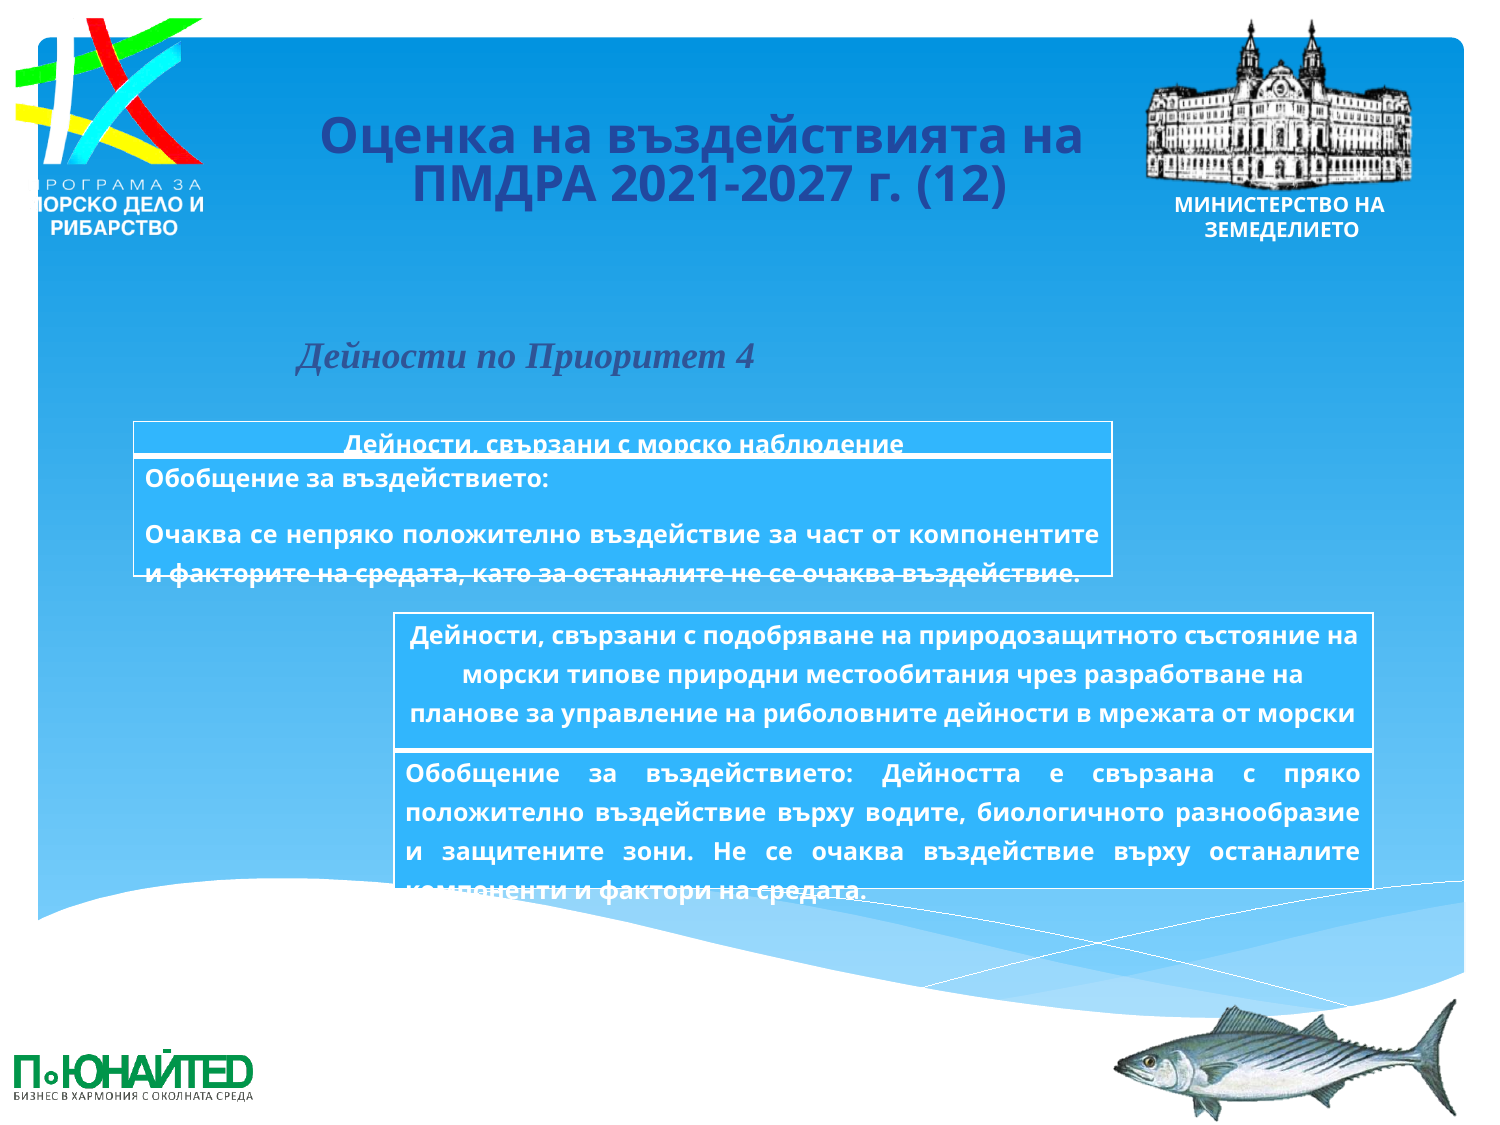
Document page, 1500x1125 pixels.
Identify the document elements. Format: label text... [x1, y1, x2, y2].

table_header Дейности, свързани с морско наблюдение [134, 422, 1111, 453]
text_box Дейности по Приоритет 4 [133, 267, 1327, 887]
subtitle [0, 219, 1270, 703]
table_cell Обобщение за въздействието: Очаква се непряко положително въздействие за част от компонентите и факторите на средата, като за останалите не се очаква въздействие. [134, 459, 1111, 575]
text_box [1088, 13, 1476, 250]
table_cell Обобщение за въздействието: Дейността е свързана с пряко положително въздействие върху водите, биологичното разнообразие и защитените зони. Не се очаква въздействие върху останалите компоненти и фактори на средата. [395, 753, 1372, 888]
picture [13, 1049, 253, 1102]
table_header Дейности, свързани с подобряване на природозащитното състояние на морски типове природни местообитания чрез разработване на планове за управление на риболовните дейности в мрежата от морски защитени зони [395, 614, 1372, 748]
text_box Оценка на въздействията на ПМДРА 2021-2027 г. (12) [220, 108, 1082, 219]
picture [0, 8, 215, 241]
picture [1110, 994, 1462, 1125]
subtitle [0, 0, 1270, 108]
